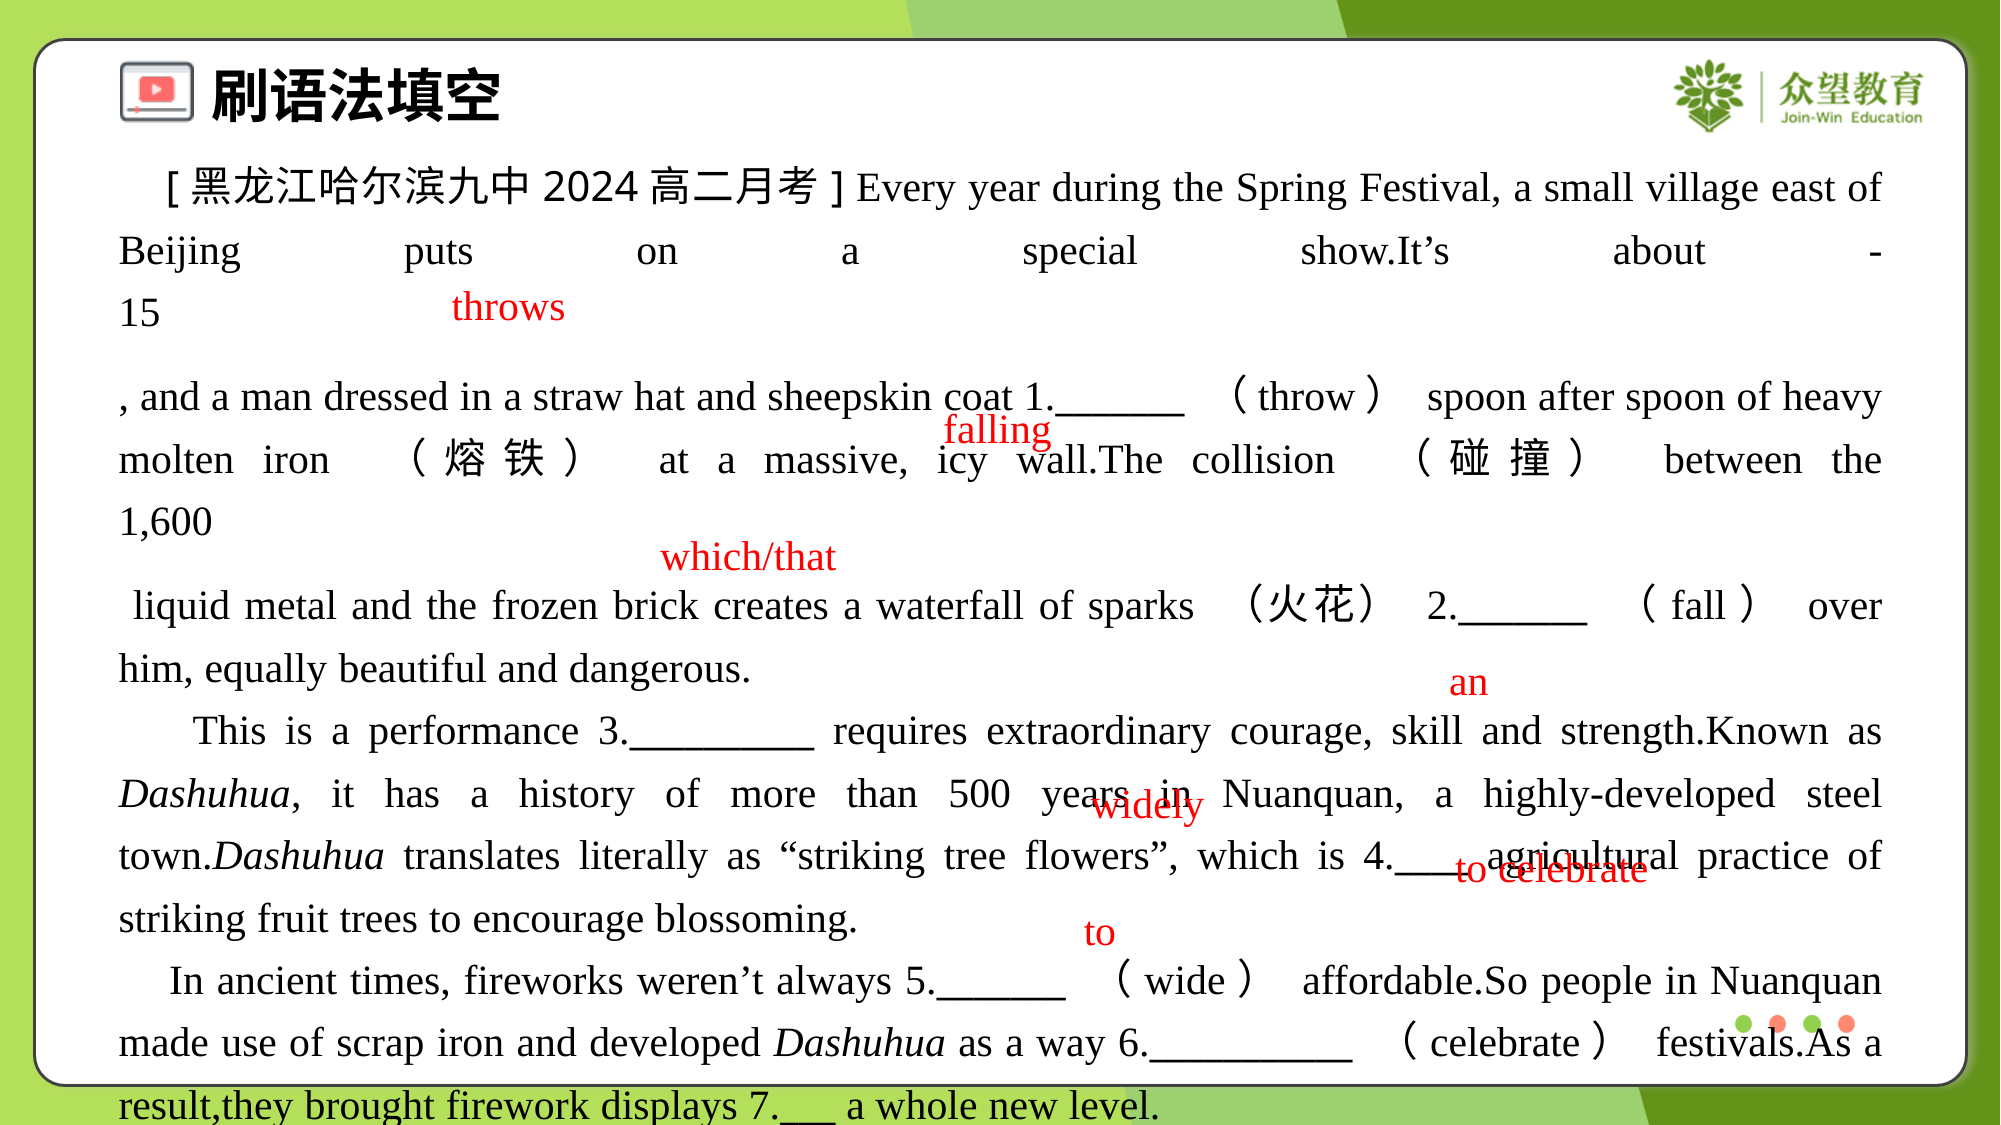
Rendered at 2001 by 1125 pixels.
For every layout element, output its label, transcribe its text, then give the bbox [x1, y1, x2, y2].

text_box which/that [655, 516, 841, 574]
text_box widely [1086, 764, 1209, 822]
text_box an [1444, 641, 1494, 699]
text_box falling [938, 389, 1057, 447]
picture [386, 1119, 398, 1125]
text_box throws [447, 266, 570, 324]
picture [387, 1101, 395, 1111]
text_box to [1079, 891, 1121, 949]
picture [655, 1102, 665, 1118]
picture [0, 0, 2000, 1125]
text_box to celebrate [1445, 828, 1659, 886]
